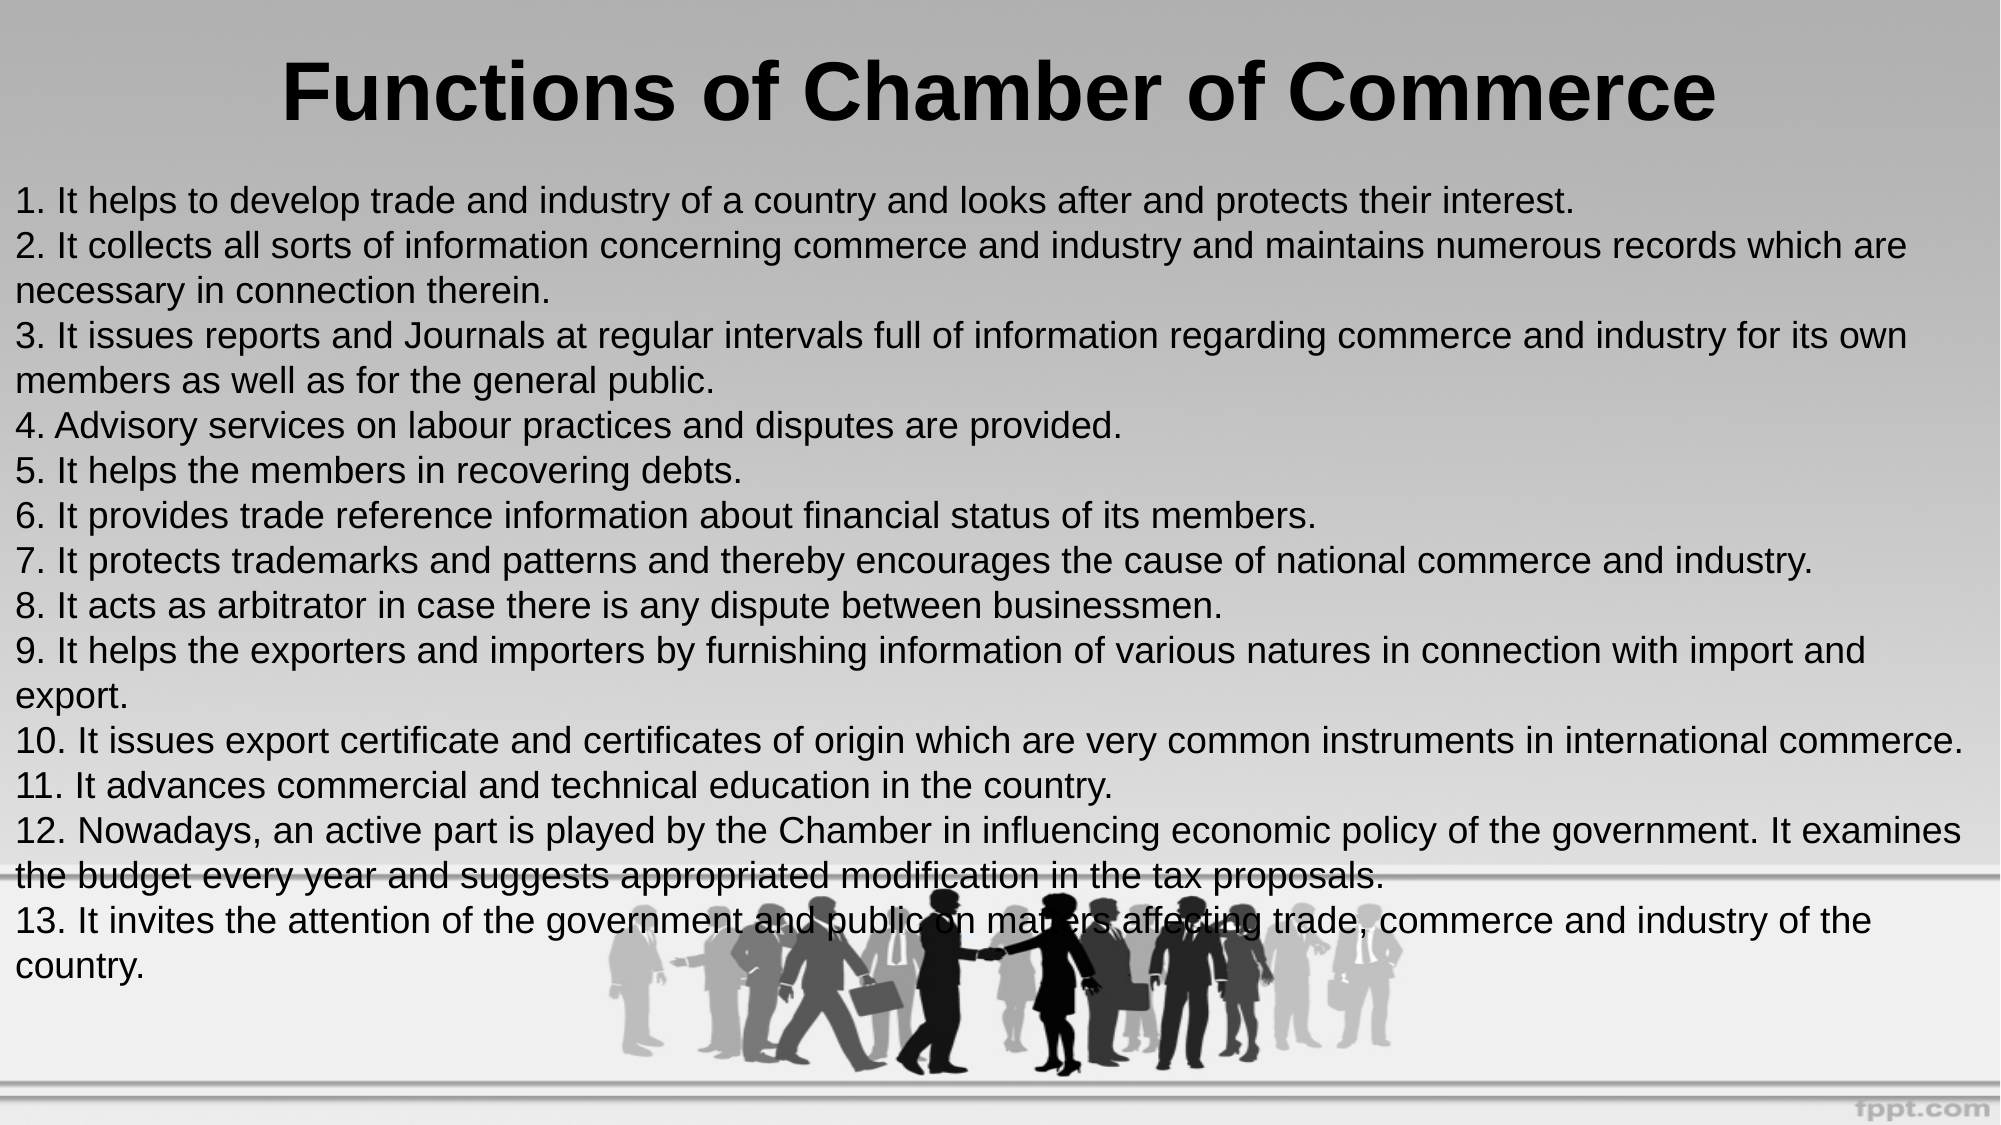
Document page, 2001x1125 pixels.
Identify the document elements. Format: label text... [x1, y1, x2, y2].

picture [0, 0, 2001, 1125]
list 1. It helps to develop trade and industry of a country and looks after and protects their interest. 2. It collects all sorts of information concerning commerce and industry and maintains numerous records which are necessary in connection therein. 3. It issues reports and Journals at regular intervals full of information regarding commerce and industry for its own members as well as for the general public. 4. Advisory services on labour practices and disputes are provided. 5. It helps the members in recovering debts. 6. It provides trade reference information about financial status of its members. 7. It protects trademarks and patterns and thereby encourages the cause of national commerce and industry. 8. It acts as arbitrator in case there is any dispute between businessmen. 9. It helps the exporters and importers by furnishing information of various natures in connection with import and export. 10. It issues export certificate and certificates of origin which are very common instruments in international commerce. 11. It advances commercial and technical education in the country. 12. Nowadays, an active part is played by the Chamber in influencing economic policy of the government. It examines the budget every year and suggests appropriated modification in the tax proposals. 13. It invites the attention of the government and public on matters affecting trade, commerce and industry of the country. [0, 169, 2000, 1059]
title Functions of Chamber of Commerce [99, 21, 1900, 153]
